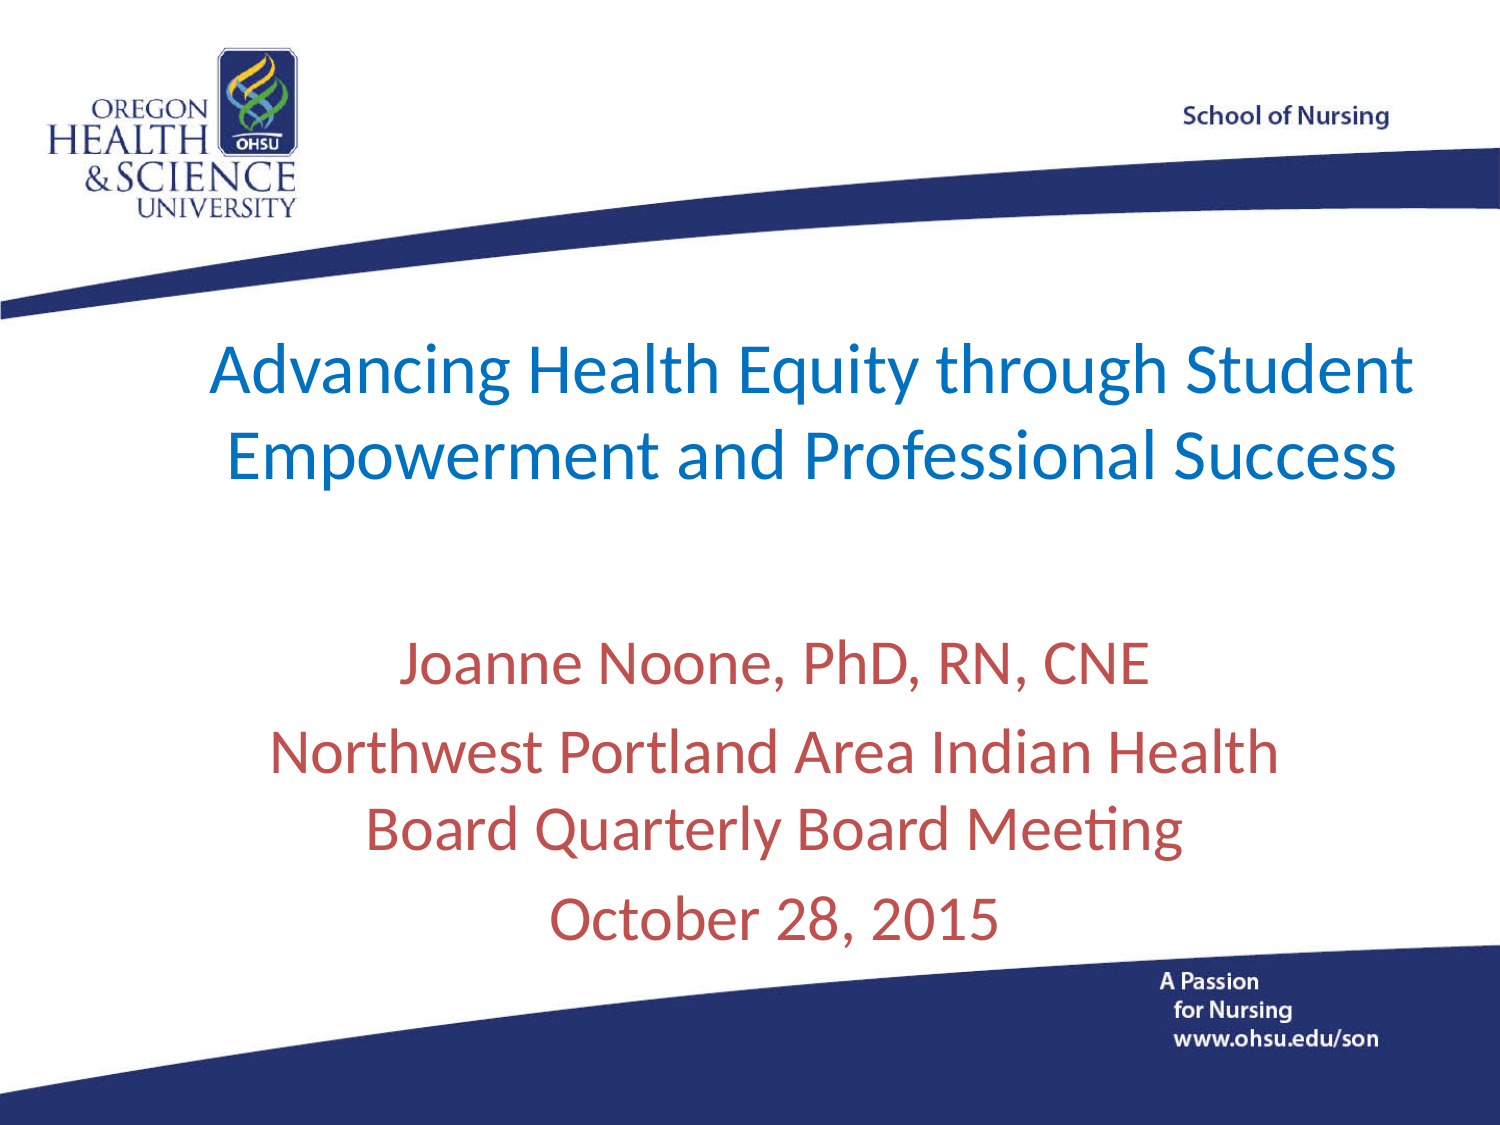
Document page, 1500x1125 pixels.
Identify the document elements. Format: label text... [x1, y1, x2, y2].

title Advancing Health Equity through Student Empowerment and Professional Success [125, 287, 1500, 529]
subtitle Joanne Noone, PhD, RN, CNE Northwest Portland Area Indian Health Board Quarterly Board Meeting October 28, 2015 [249, 612, 1300, 975]
picture [0, 0, 1500, 1125]
